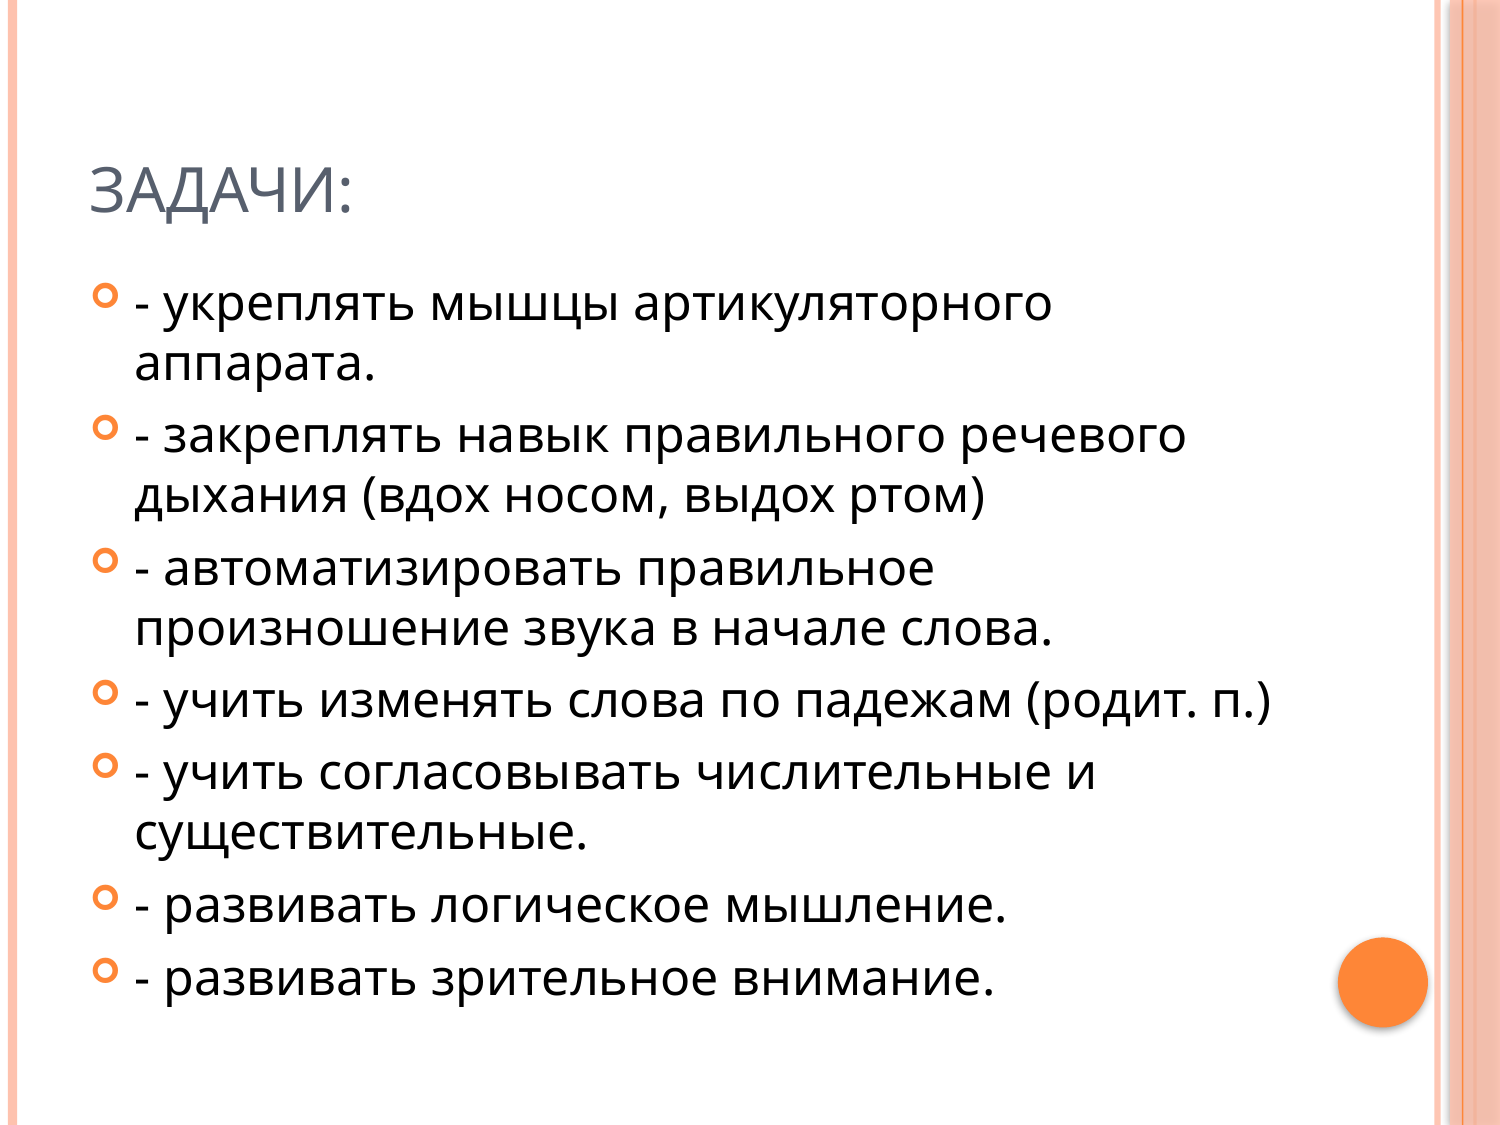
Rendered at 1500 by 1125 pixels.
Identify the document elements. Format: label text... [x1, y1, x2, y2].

list - укреплять мышцы артикуляторного аппарата. - закреплять навык правильного речевого дыхания (вдох носом, выдох ртом) - автоматизировать правильное произношение звука в начале слова. - учить изменять слова по падежам (родит. п.) - учить согласовывать числительные и существительные. - развивать логическое мышление. - развивать зрительное внимание. [75, 262, 1300, 1062]
title Задачи: [75, 45, 1300, 233]
